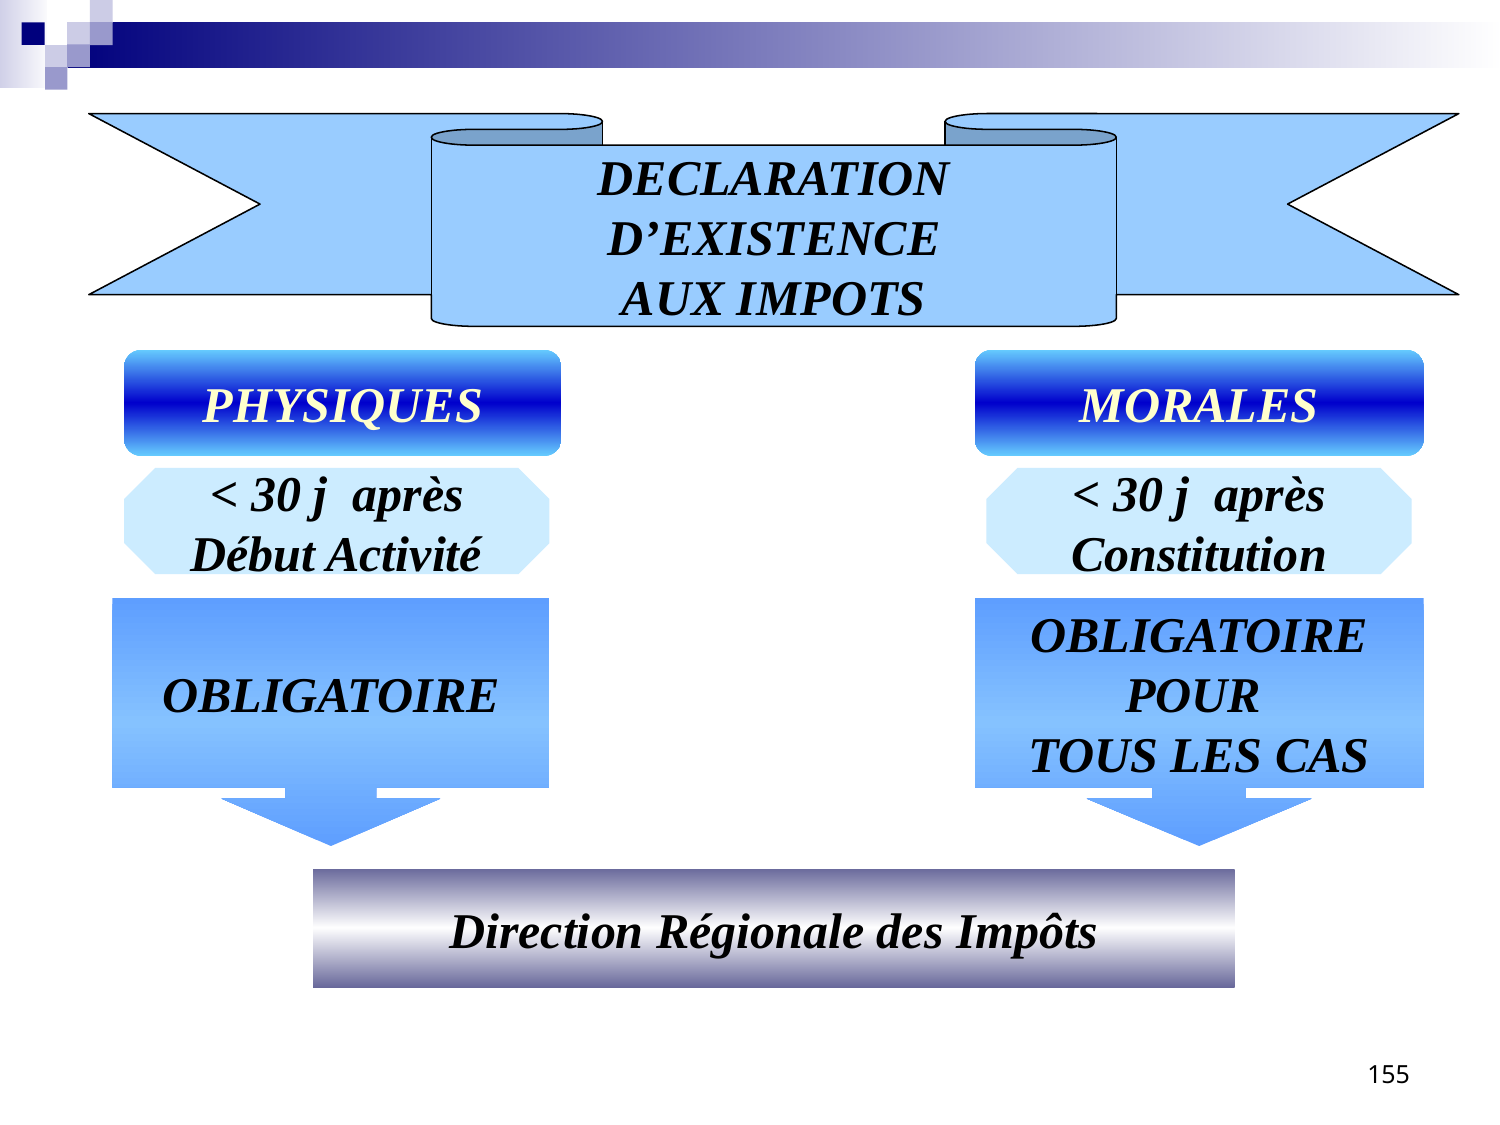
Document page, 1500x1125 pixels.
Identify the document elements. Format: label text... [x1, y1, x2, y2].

text_box PHYSIQUES [124, 349, 562, 457]
text_box Direction Régionale des Impôts [313, 869, 1235, 988]
text_box < 30 j après Début Activité [124, 467, 550, 575]
text_box MORALES [974, 349, 1424, 457]
text_box DECLARATION D’EXISTENCE AUX IMPOTS [88, 113, 1459, 327]
text_box OBLIGATOIRE [112, 597, 550, 847]
text_box < 30 j après Constitution [986, 467, 1412, 575]
text_box OBLIGATOIRE POUR TOUS LES CAS [974, 597, 1424, 847]
slide_number 155 [1074, 1025, 1425, 1100]
